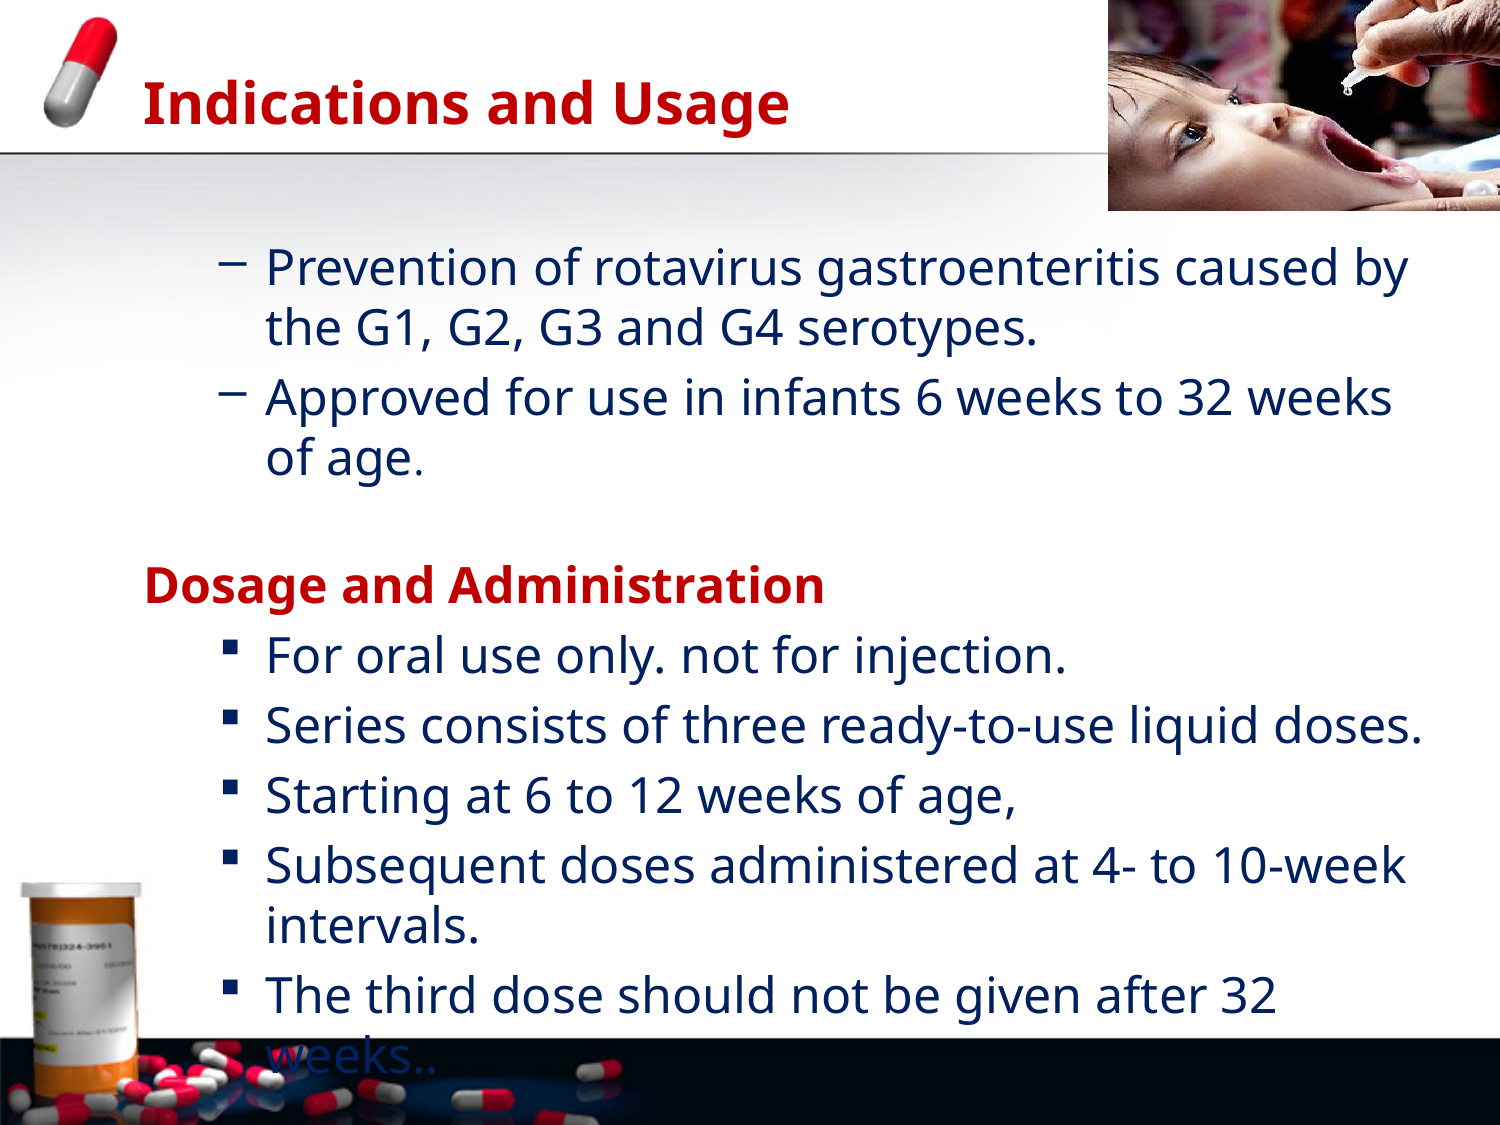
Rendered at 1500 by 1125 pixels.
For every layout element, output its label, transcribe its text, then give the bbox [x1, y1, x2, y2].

picture [0, 0, 1500, 1125]
list Indications and Usage Prevention of rotavirus gastroenteritis caused by the G1, G2, G3 and G4 serotypes. Approved for use in infants 6 weeks to 32 weeks of age. Dosage and Administration For oral use only. not for injection. Series consists of three ready-to-use liquid doses. Starting at 6 to 12 weeks of age, Subsequent doses administered at 4- to 10-week intervals. The third dose should not be given after 32 weeks.. [128, 58, 1442, 1044]
